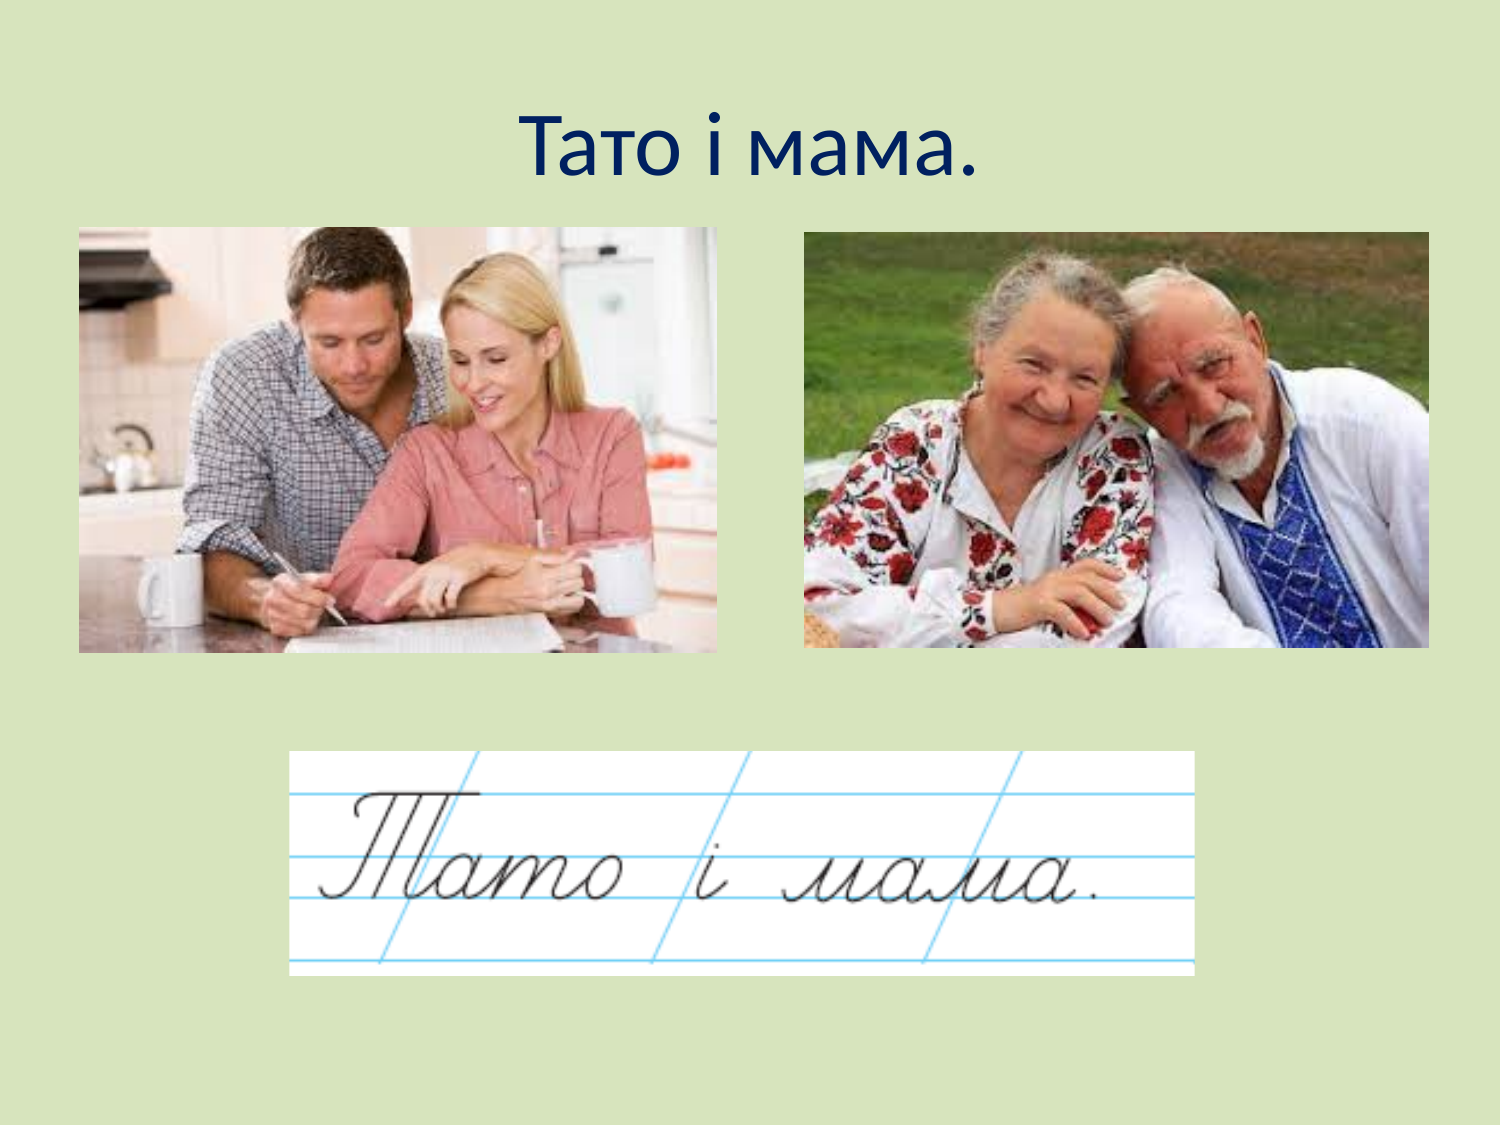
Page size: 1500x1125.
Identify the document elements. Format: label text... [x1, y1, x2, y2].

picture [289, 751, 1196, 977]
picture [78, 227, 718, 653]
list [804, 232, 1429, 648]
title Тато і мама. [75, 45, 1425, 233]
